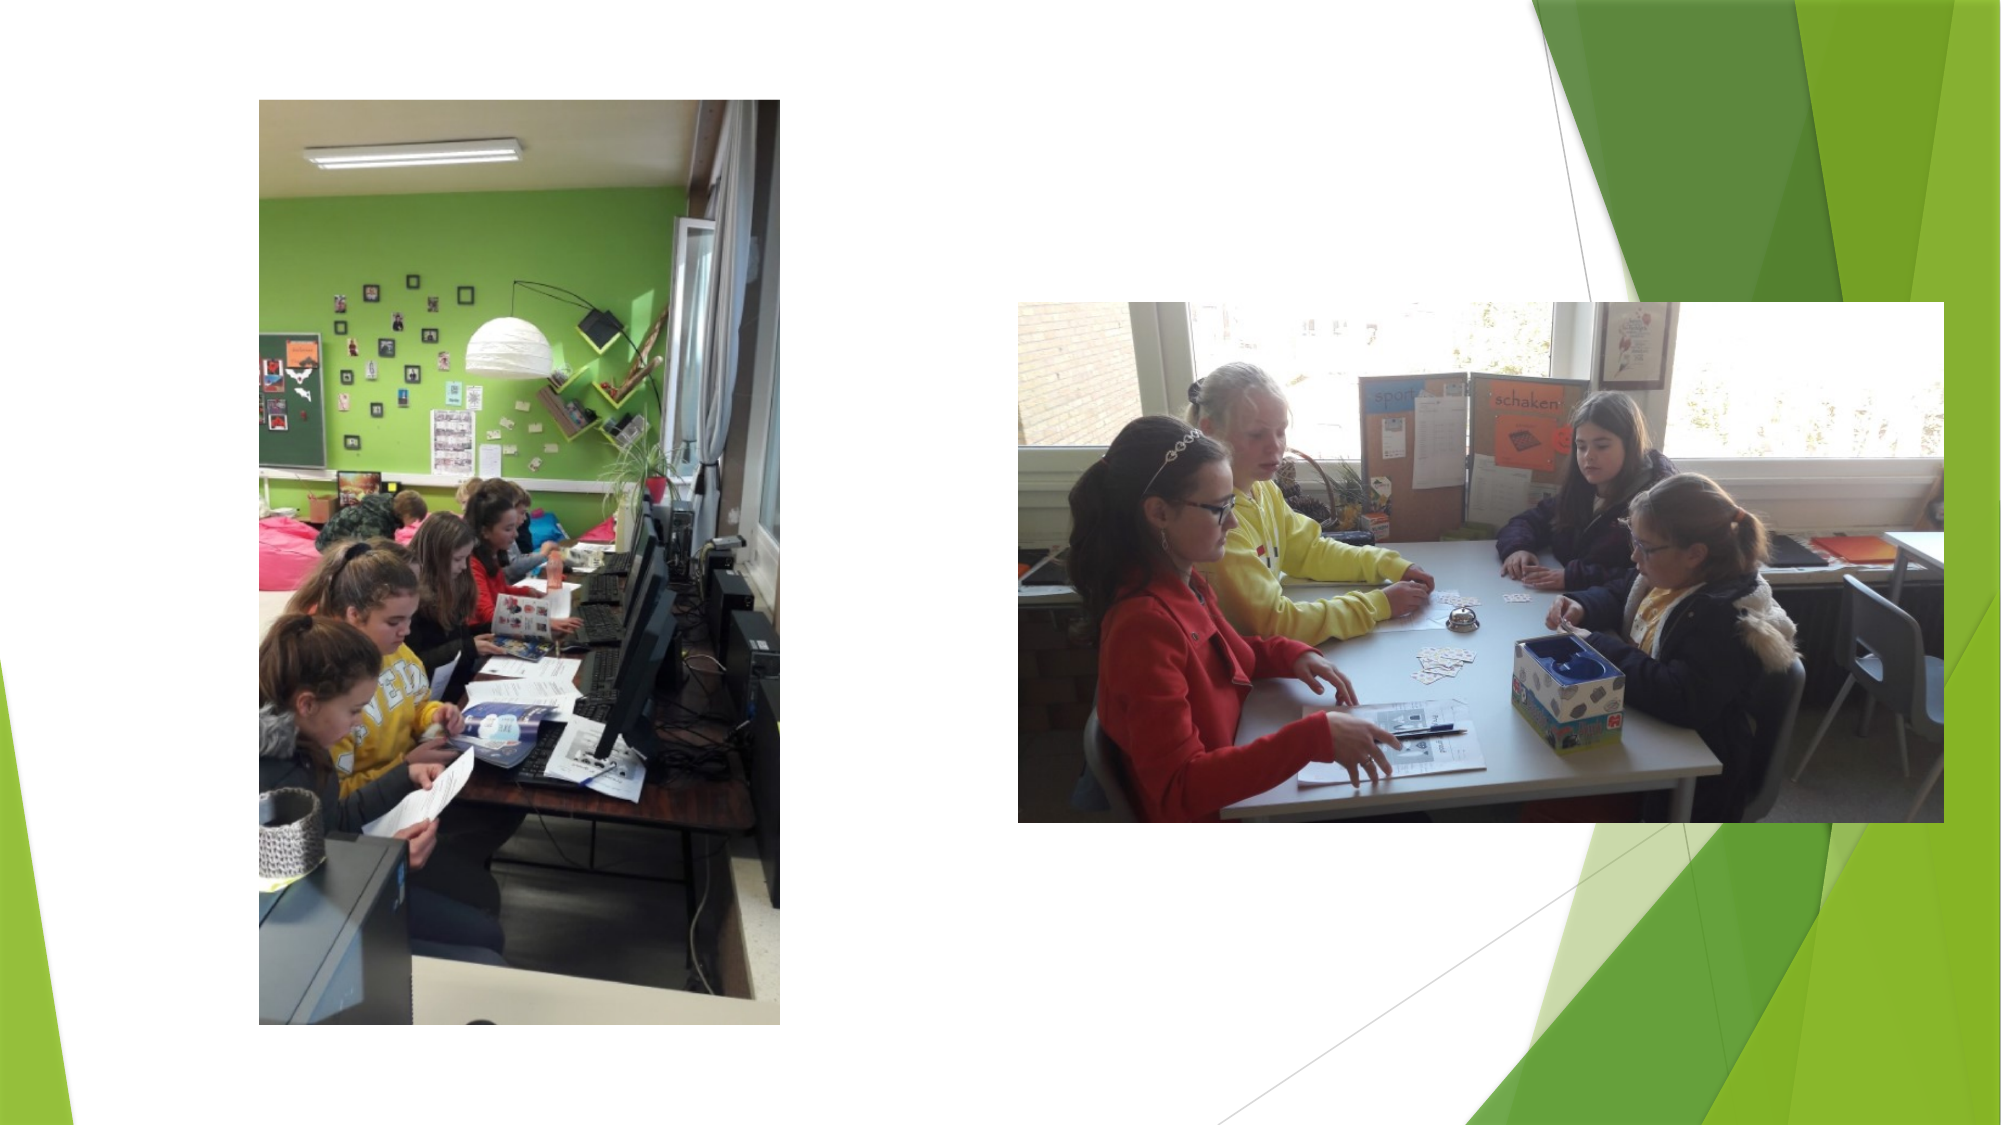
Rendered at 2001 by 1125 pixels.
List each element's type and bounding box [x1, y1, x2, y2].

picture [1018, 301, 1945, 824]
picture [55, 101, 982, 1024]
